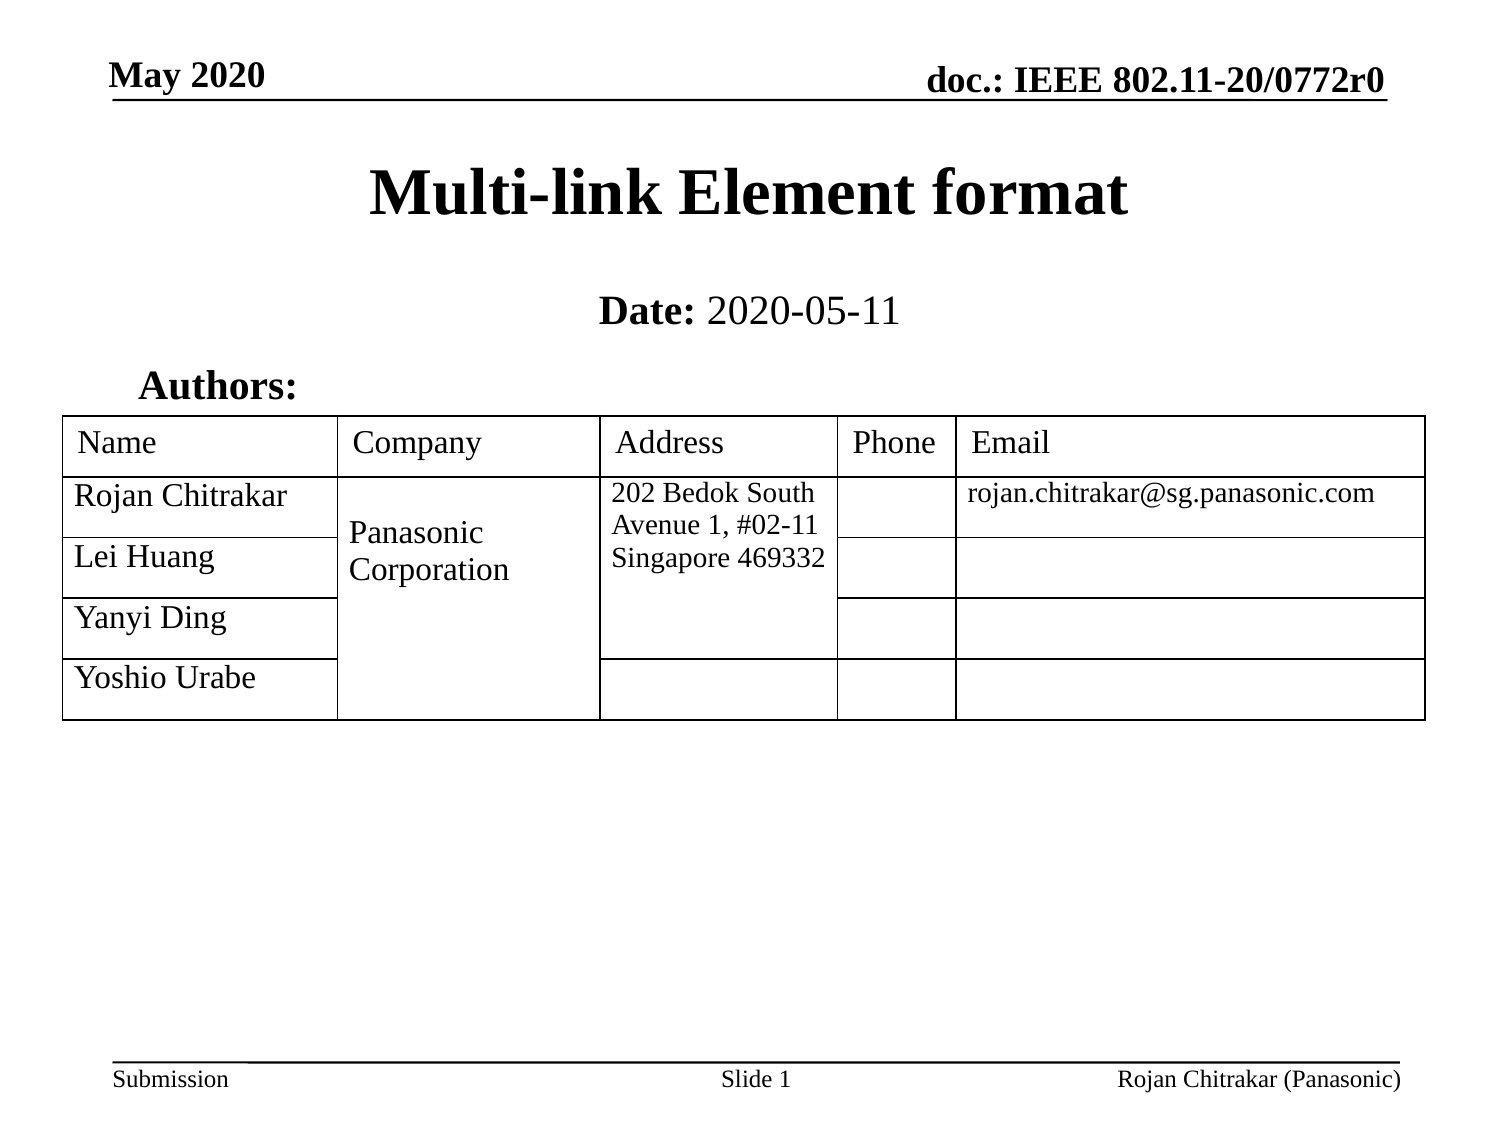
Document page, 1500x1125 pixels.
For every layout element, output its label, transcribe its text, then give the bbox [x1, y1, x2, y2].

list Date: 2020-05-11 [112, 275, 1388, 338]
table_cell [838, 538, 955, 597]
title Multi-link Element format [112, 99, 1388, 275]
table_cell [957, 538, 1424, 597]
table_cell Yanyi Ding [63, 599, 337, 658]
table_header Company [338, 417, 599, 476]
table_header Name [63, 417, 337, 476]
table_cell [957, 660, 1424, 719]
table_cell [601, 660, 837, 719]
table_cell rojan.chitrakar@sg.panasonic.com [957, 478, 1424, 537]
table_cell 202 Bedok South Avenue 1, #02-11 Singapore 469332 [601, 478, 837, 658]
table_header Phone [838, 417, 955, 476]
slide_number Slide 1 [712, 1061, 800, 1093]
text_box Authors: [112, 349, 350, 413]
table_header Address [601, 417, 837, 476]
footer Rojan Chitrakar (Panasonic) [949, 1061, 1402, 1093]
table_cell [838, 599, 955, 658]
table_cell Lei Huang [63, 538, 337, 597]
table_cell Panasonic Corporation [338, 478, 599, 719]
table_cell [957, 599, 1424, 658]
table_cell [838, 660, 955, 719]
table_cell [838, 478, 955, 537]
table_header Email [957, 417, 1424, 476]
table_cell Yoshio Urabe [63, 660, 337, 719]
table_cell Rojan Chitrakar [63, 478, 337, 537]
